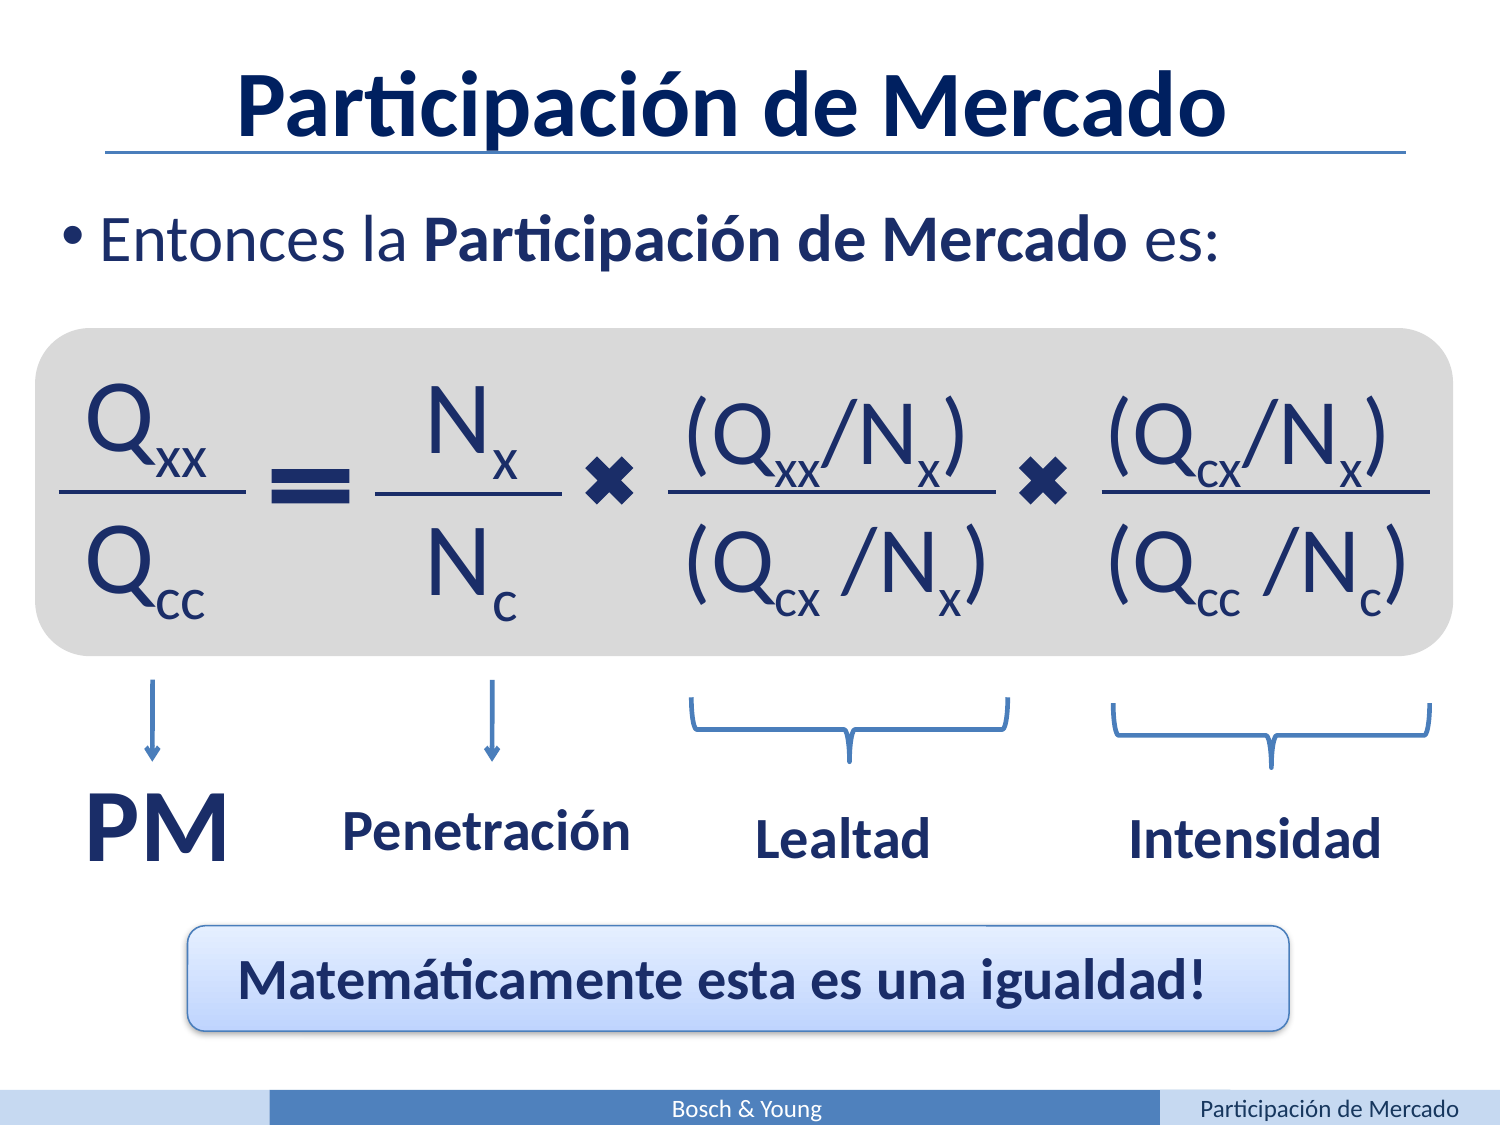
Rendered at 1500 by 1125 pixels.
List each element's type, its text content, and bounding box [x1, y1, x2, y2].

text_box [187, 925, 1337, 1032]
text_box Participación de Mercado [1158, 1088, 1500, 1125]
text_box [327, 679, 680, 872]
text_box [1113, 702, 1466, 880]
text_box Participación de Mercado [46, 35, 1418, 163]
text_box Entonces la Participación de Mercado es: [46, 187, 1465, 283]
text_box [34, 327, 1466, 720]
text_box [667, 696, 1020, 880]
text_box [70, 679, 282, 892]
text_box Bosch & Young [272, 1088, 1158, 1125]
text_box [0, 1088, 272, 1125]
